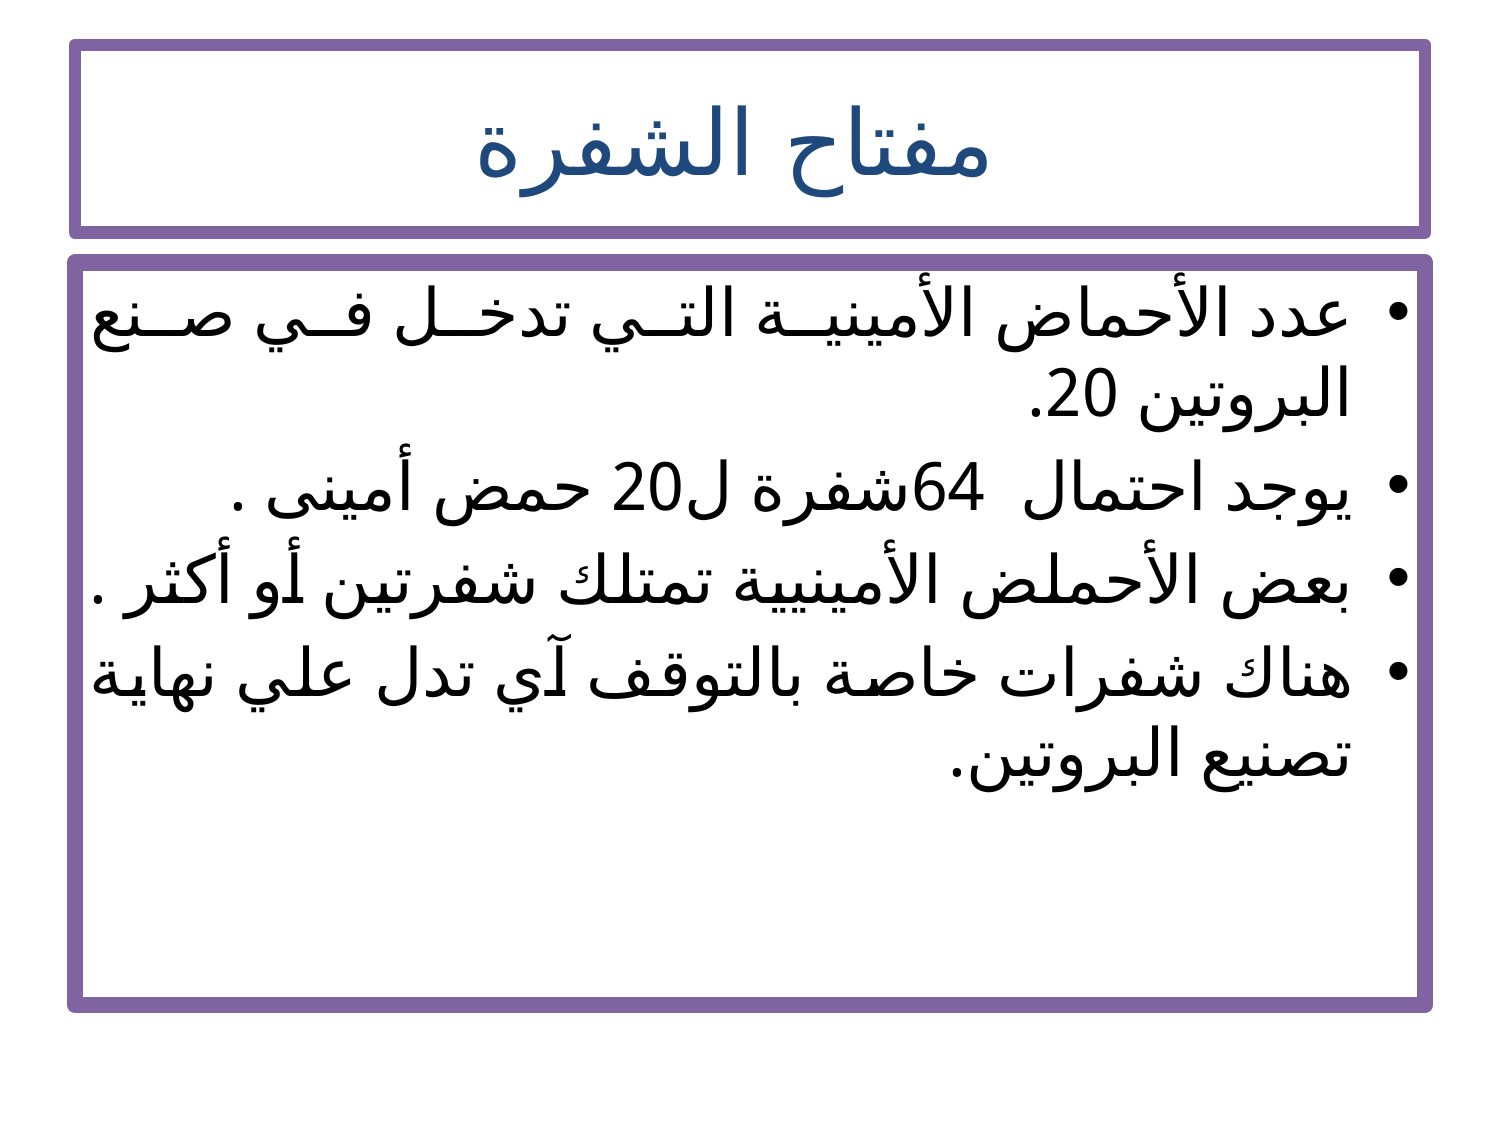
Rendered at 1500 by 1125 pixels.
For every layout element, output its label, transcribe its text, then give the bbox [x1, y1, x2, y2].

list عدد الأحماض الأمينية التي تدخل في صنع البروتين 20. يوجد احتمال 64شفرة ل20 حمض أمينى . بعض الأحملض الأمينيية تمتلك شفرتين أو أكثر . هناك شفرات خاصة بالتوقف آي تدل علي نهاية تصنيع البروتين. [75, 262, 1425, 1005]
title مفتاح الشفرة [75, 45, 1425, 233]
